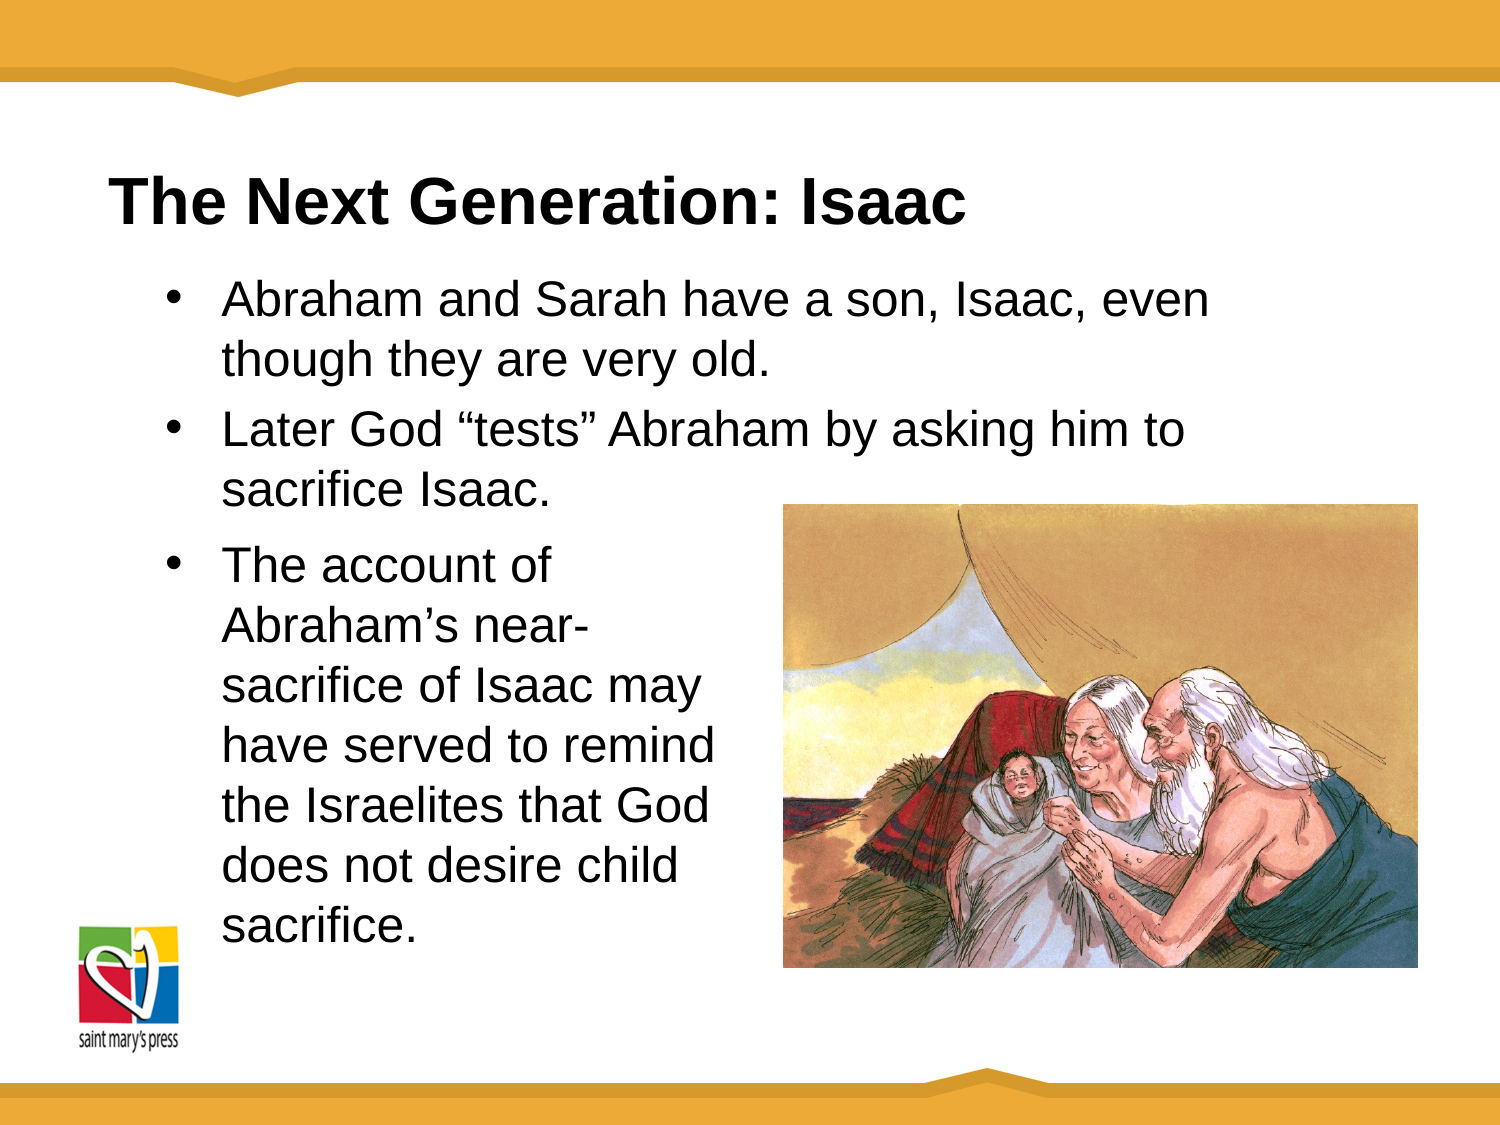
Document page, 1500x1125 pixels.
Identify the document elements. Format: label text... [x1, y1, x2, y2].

title The Next Generation: Isaac [93, 135, 1482, 261]
picture [0, 0, 1500, 1125]
list Abraham and Sarah have a son, Isaac, even though they are very old. Later God “tests” Abraham by asking him to sacrifice Isaac. [150, 259, 1388, 524]
text_box The account of Abraham’s near-sacrifice of Isaac may have served to remind the Israelites that God does not desire child sacrifice. [149, 524, 784, 988]
